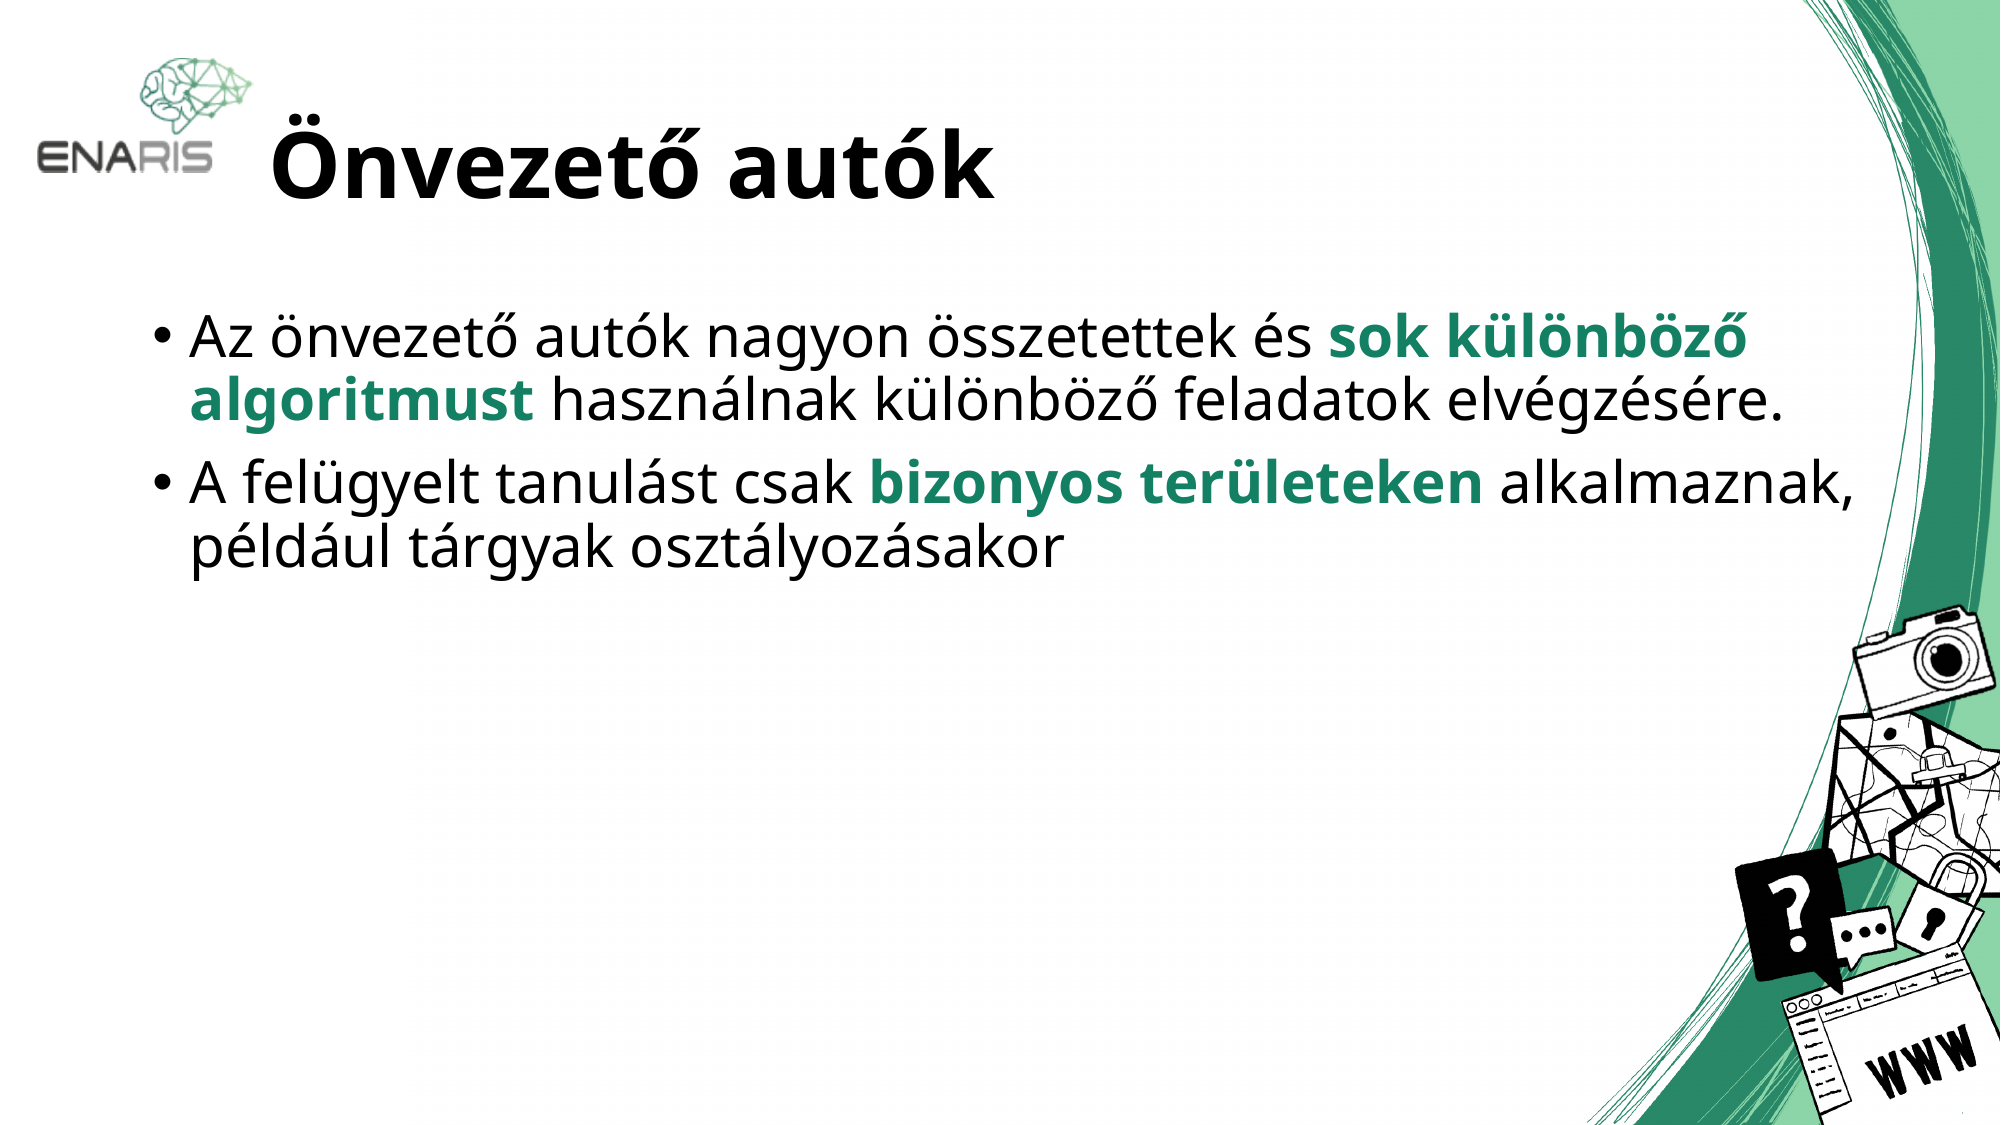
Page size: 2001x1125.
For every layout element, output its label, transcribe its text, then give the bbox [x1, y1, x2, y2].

picture [408, 0, 2000, 1125]
picture [37, 58, 254, 173]
list Az önvezető autók nagyon összetettek és sok különböző algoritmust használnak különböző feladatok elvégzésére. A felügyelt tanulást csak bizonyos területeken alkalmaznak, például tárgyak osztályozásakor [137, 299, 1887, 1014]
title Önvezető autók [253, 59, 1863, 278]
